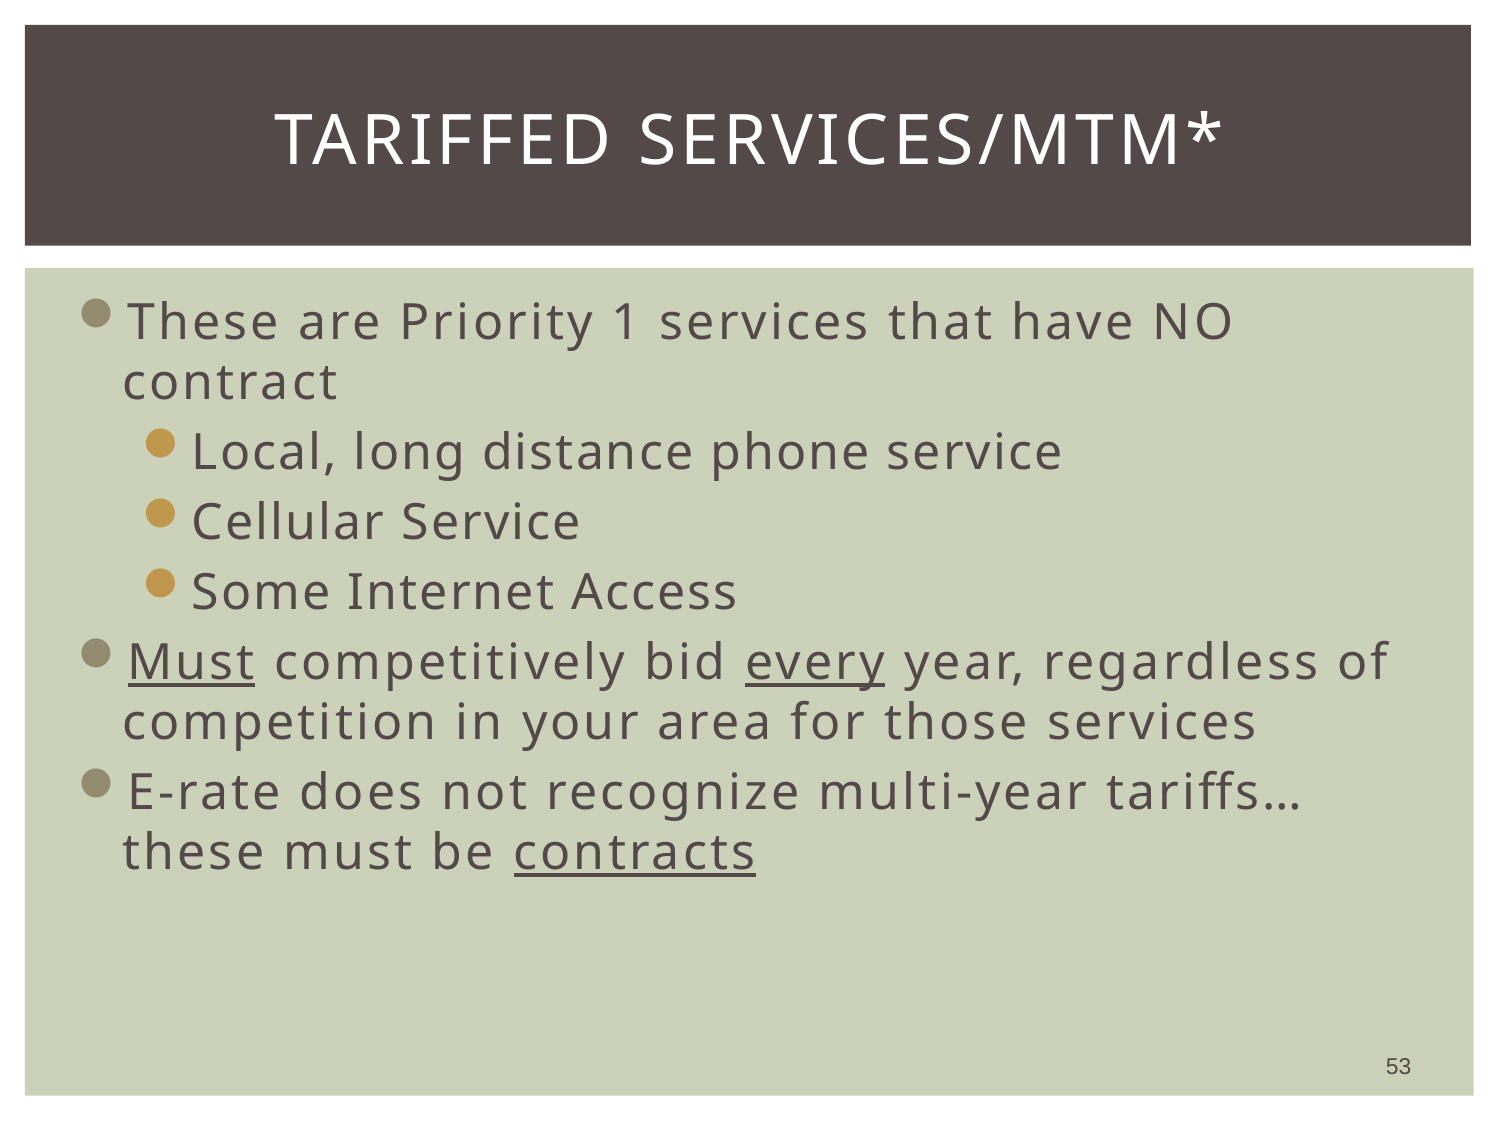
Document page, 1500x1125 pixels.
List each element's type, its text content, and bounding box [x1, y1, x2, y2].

list These are Priority 1 services that have NO contract Local, long distance phone service Cellular Service Some Internet Access Must competitively bid every year, regardless of competition in your area for those services E-rate does not recognize multi-year tariffs… these must be contracts [62, 282, 1442, 1005]
title Tariffed Services/MTM* [75, 87, 1425, 187]
slide_number 53 [1349, 1041, 1448, 1089]
